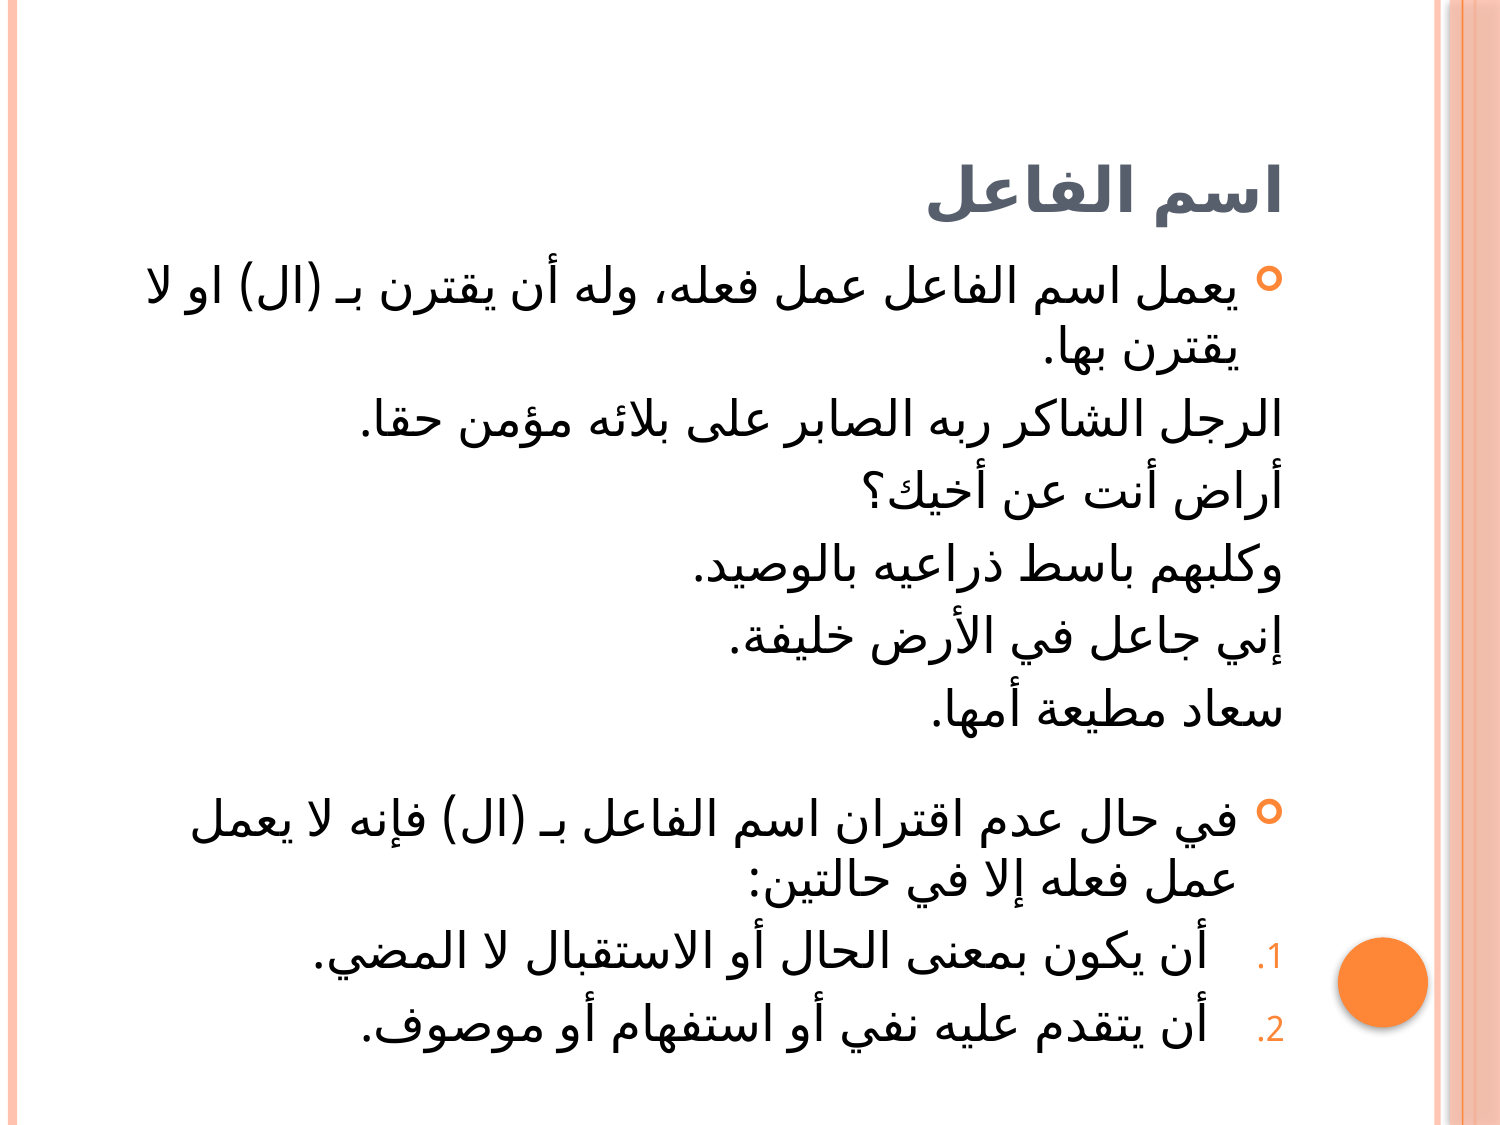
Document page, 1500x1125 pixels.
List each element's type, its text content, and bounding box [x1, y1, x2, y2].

title اسم الفاعل [75, 45, 1300, 233]
list يعمل اسم الفاعل عمل فعله، وله أن يقترن بـ (ال) او لا يقترن بها. الرجل الشاكر ربه الصابر على بلائه مؤمن حقا. أراض أنت عن أخيك؟ وكلبهم باسط ذراعيه بالوصيد. إني جاعل في الأرض خليفة. سعاد مطيعة أمها. في حال عدم اقتران اسم الفاعل بـ (ال) فإنه لا يعمل عمل فعله إلا في حالتين: أن يكون بمعنى الحال أو الاستقبال لا المضي. أن يتقدم عليه نفي أو استفهام أو موصوف. [75, 246, 1300, 1074]
